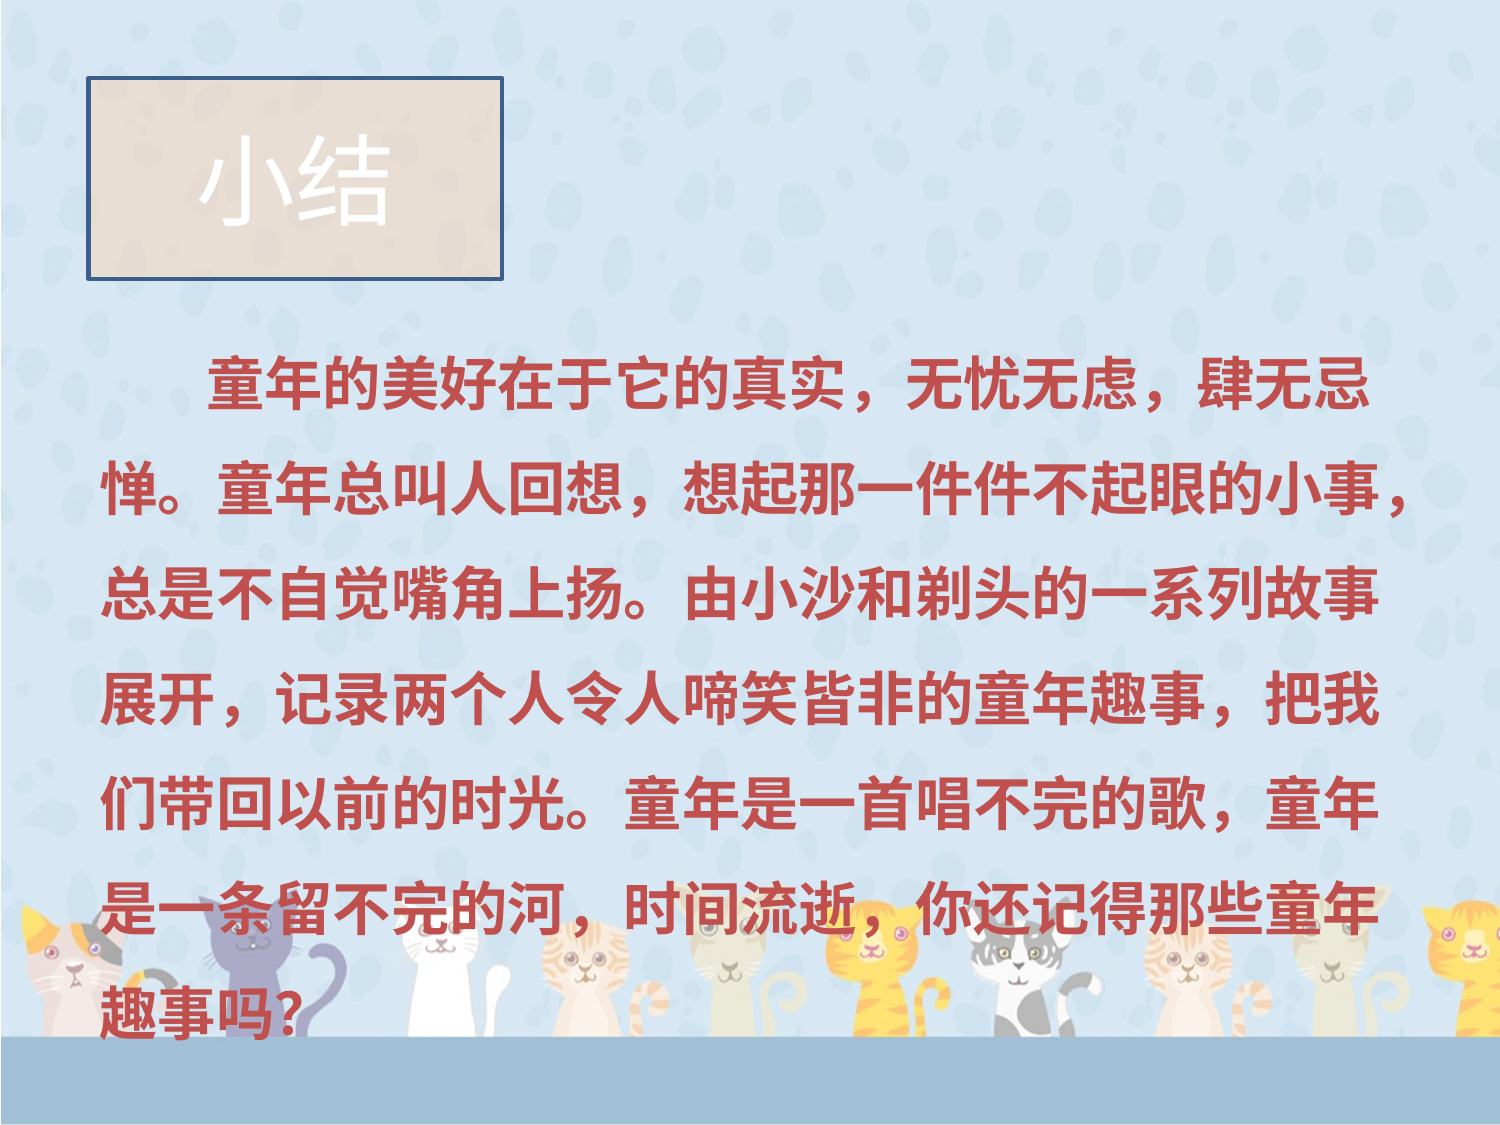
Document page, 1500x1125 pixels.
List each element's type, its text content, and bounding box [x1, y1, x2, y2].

text_box 小结 [86, 76, 504, 281]
text_box 童年的美好在于它的真实，无忧无虑，肆无忌惮。童年总叫人回想，想起那一件件不起眼的小事，总是不自觉嘴角上扬。由小沙和剃头的一系列故事展开，记录两个人令人啼笑皆非的童年趣事，把我们带回以前的时光。童年是一首唱不完的歌，童年是一条留不完的河，时间流逝，你还记得那些童年趣事吗？ [88, 306, 1416, 1053]
